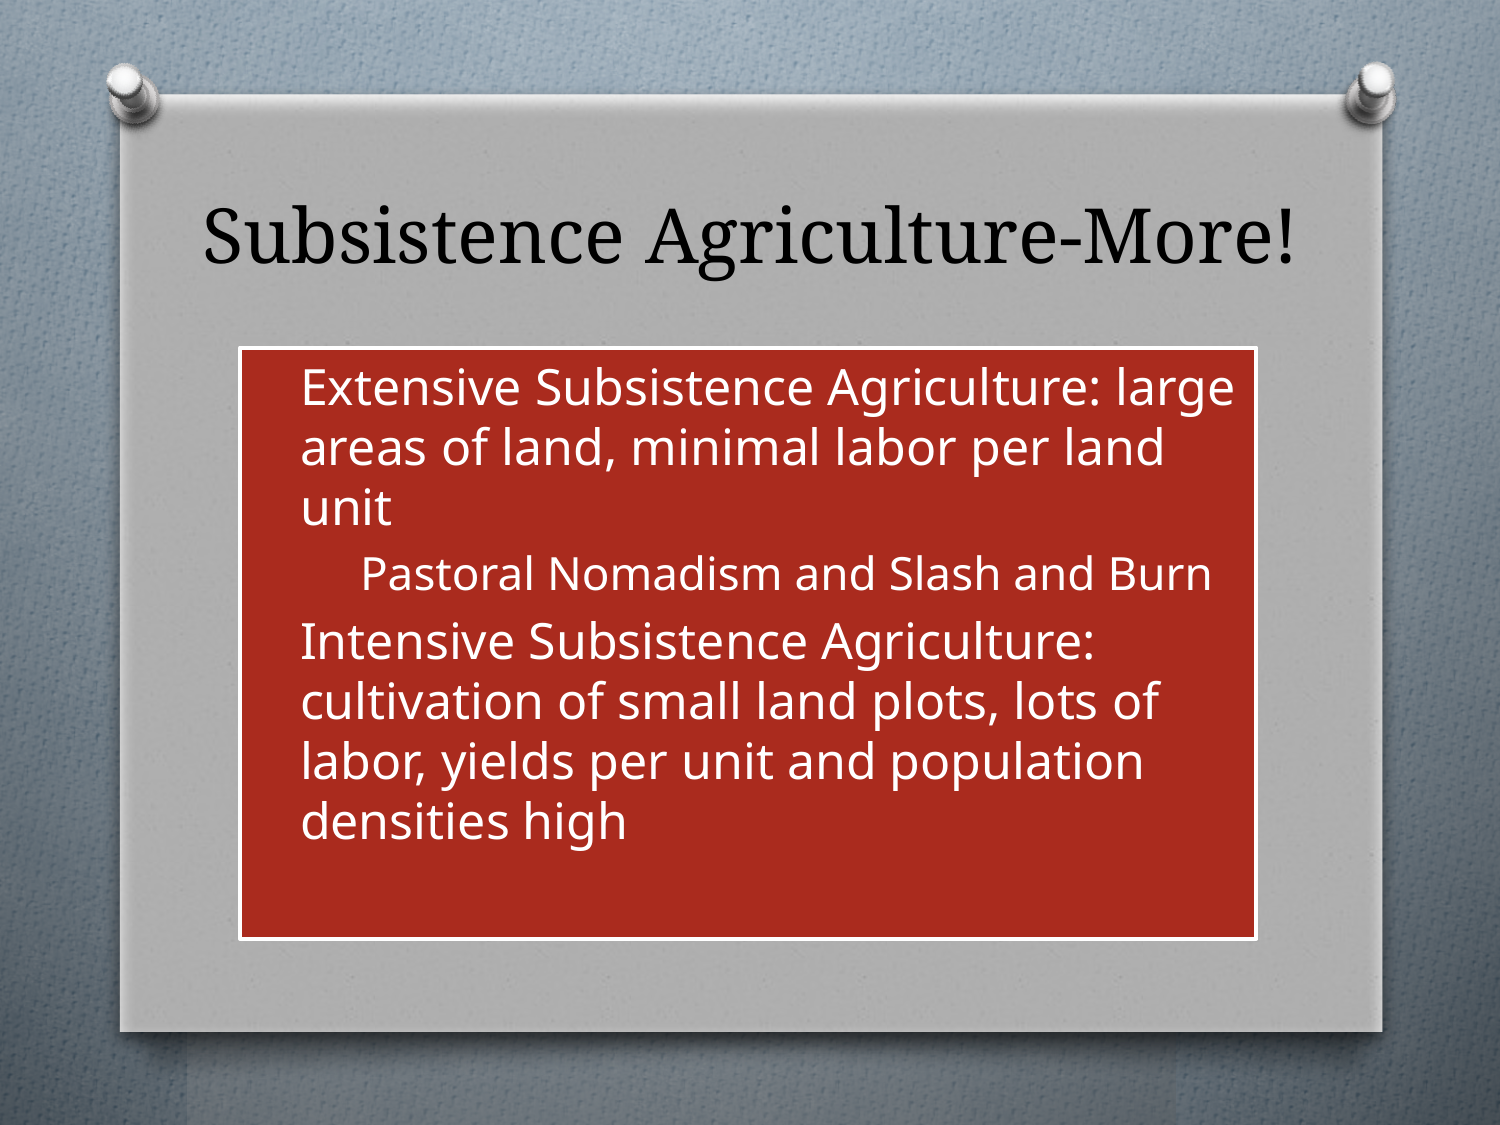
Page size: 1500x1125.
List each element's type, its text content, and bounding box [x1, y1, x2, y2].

picture [1317, 35, 1439, 156]
picture [75, 29, 198, 153]
list Extensive Subsistence Agriculture: large areas of land, minimal labor per land unit Pastoral Nomadism and Slash and Burn Intensive Subsistence Agriculture: cultivation of small land plots, lots of labor, yields per unit and population densities high [238, 346, 1258, 941]
title Subsistence Agriculture-More! [179, 134, 1323, 332]
